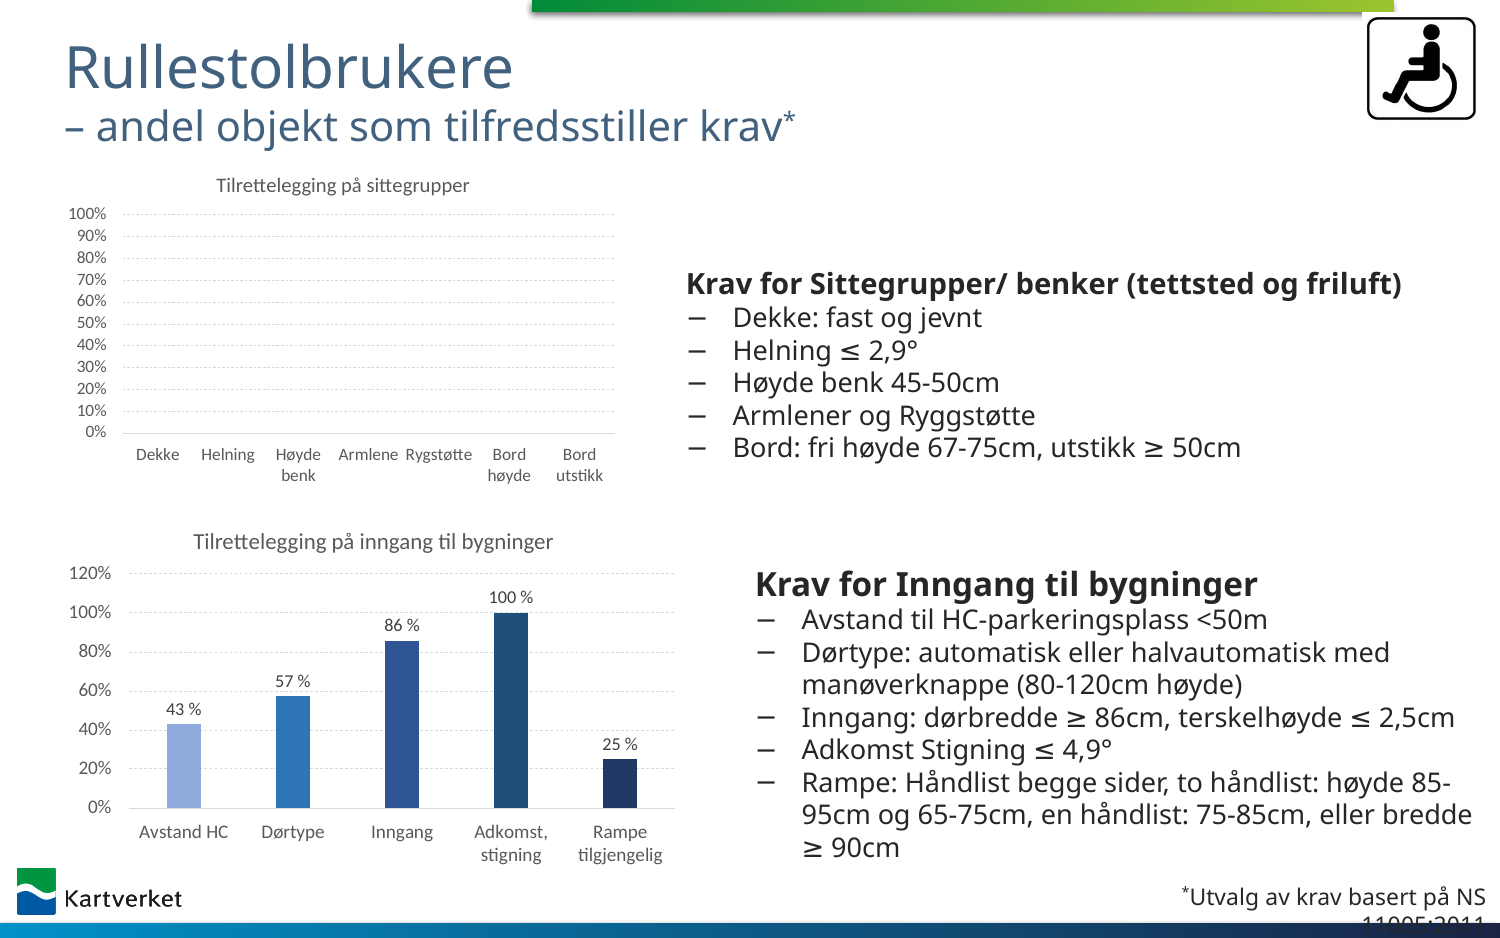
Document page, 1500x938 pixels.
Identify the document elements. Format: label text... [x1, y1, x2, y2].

text_box Rullestolbrukere – andel objekt som tilfredsstiller krav* [49, 25, 1431, 158]
picture [1362, 12, 1481, 126]
text_box Krav for Sittegrupper/ benker (tettsted og friluft) Dekke: fast og jevnt Helning ≤ 2,9° Høyde benk 45-50cm Armlener og Ryggstøtte Bord: fri høyde 67-75cm, utstikk ≥ 50cm [670, 258, 1418, 471]
picture [62, 166, 625, 492]
picture [62, 520, 686, 874]
text_box Krav for Inngang til bygninger Avstand til HC-parkeringsplass <50m Dørtype: automatisk eller halvautomatisk med manøverknappe (80-120cm høyde) Inngang: dørbredde ≥ 86cm, terskelhøyde ≤ 2,5cm Adkomst Stigning ≤ 4,9° Rampe: Håndlist begge sider, to håndlist: høyde 85-95cm og 65-75cm, en håndlist: 75-85cm, eller bredde ≥ 90cm [740, 555, 1491, 870]
text_box *Utvalg av krav basert på NS 11005:2011 [1068, 873, 1500, 938]
